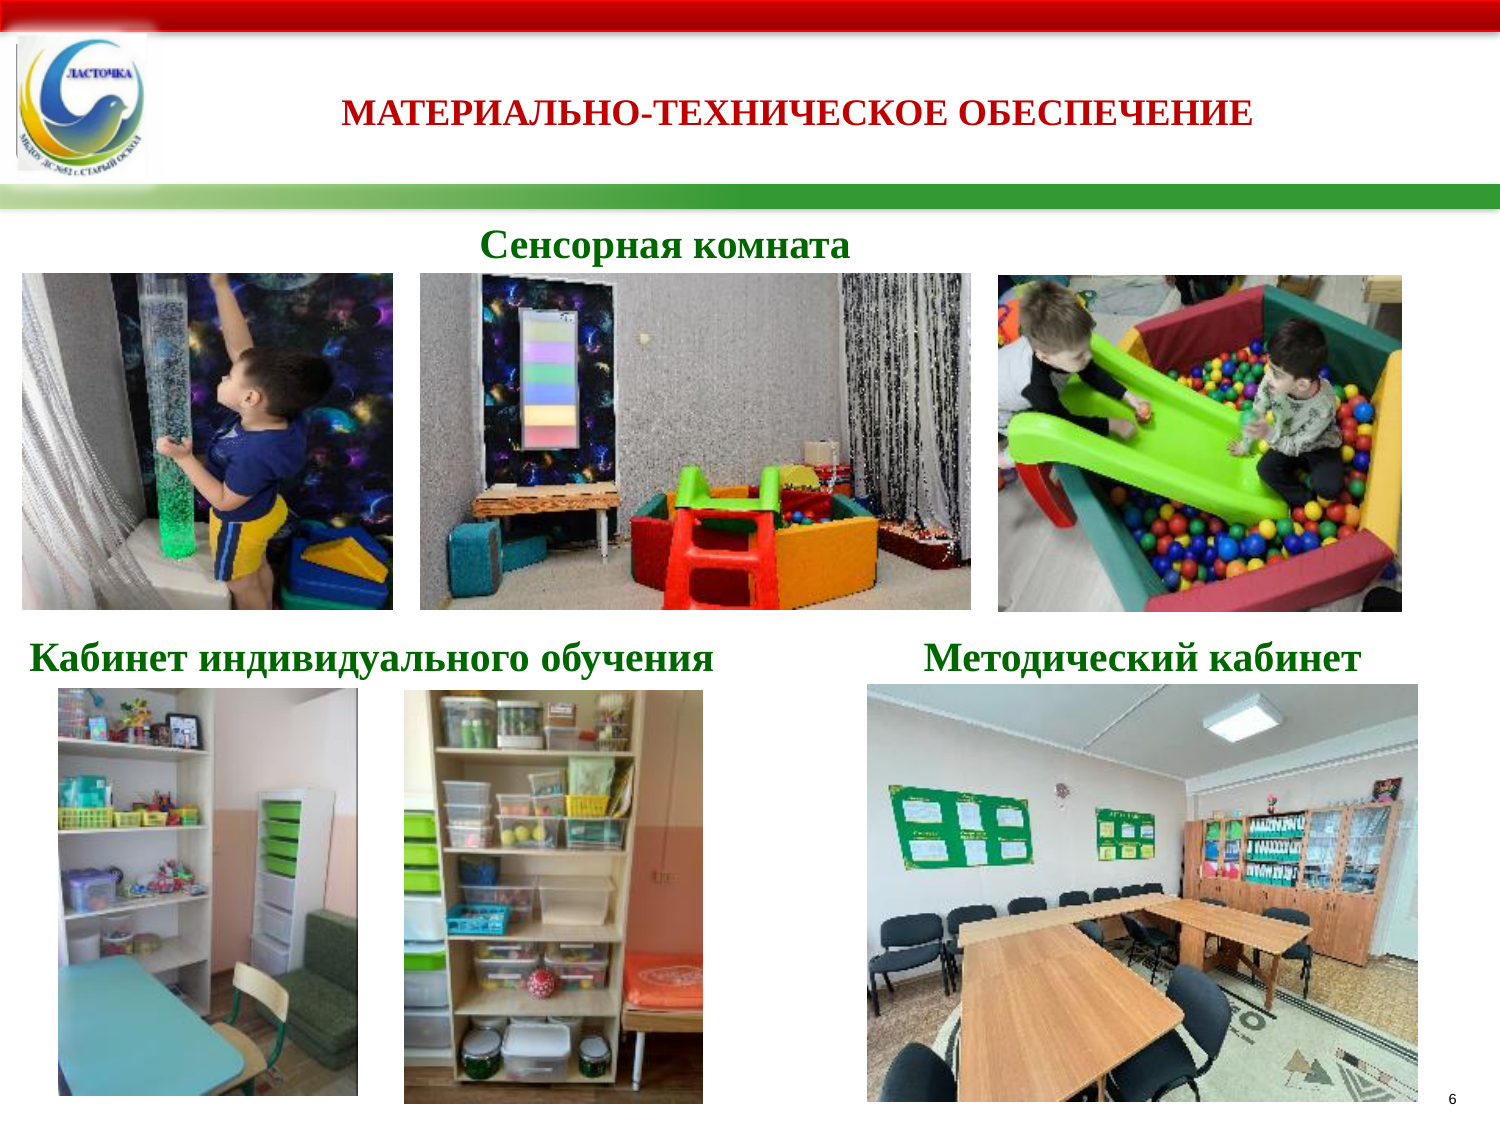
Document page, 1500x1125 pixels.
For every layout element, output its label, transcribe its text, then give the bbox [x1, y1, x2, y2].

text_box МАТЕРИАЛЬНО-ТЕХНИЧЕСКОЕ ОБЕСПЕЧЕНИЕ [179, 35, 1500, 141]
picture [403, 689, 704, 1104]
picture [420, 273, 971, 610]
text_box Кабинет индивидуального обучения [14, 622, 730, 688]
picture [22, 273, 394, 610]
slide_number 6 [1433, 1082, 1483, 1118]
text_box Методический кабинет [832, 625, 1454, 685]
picture [58, 688, 358, 1096]
picture [0, 7, 174, 208]
picture [997, 275, 1402, 612]
text_box Сенсорная комната [464, 209, 867, 271]
picture [867, 684, 1418, 1102]
